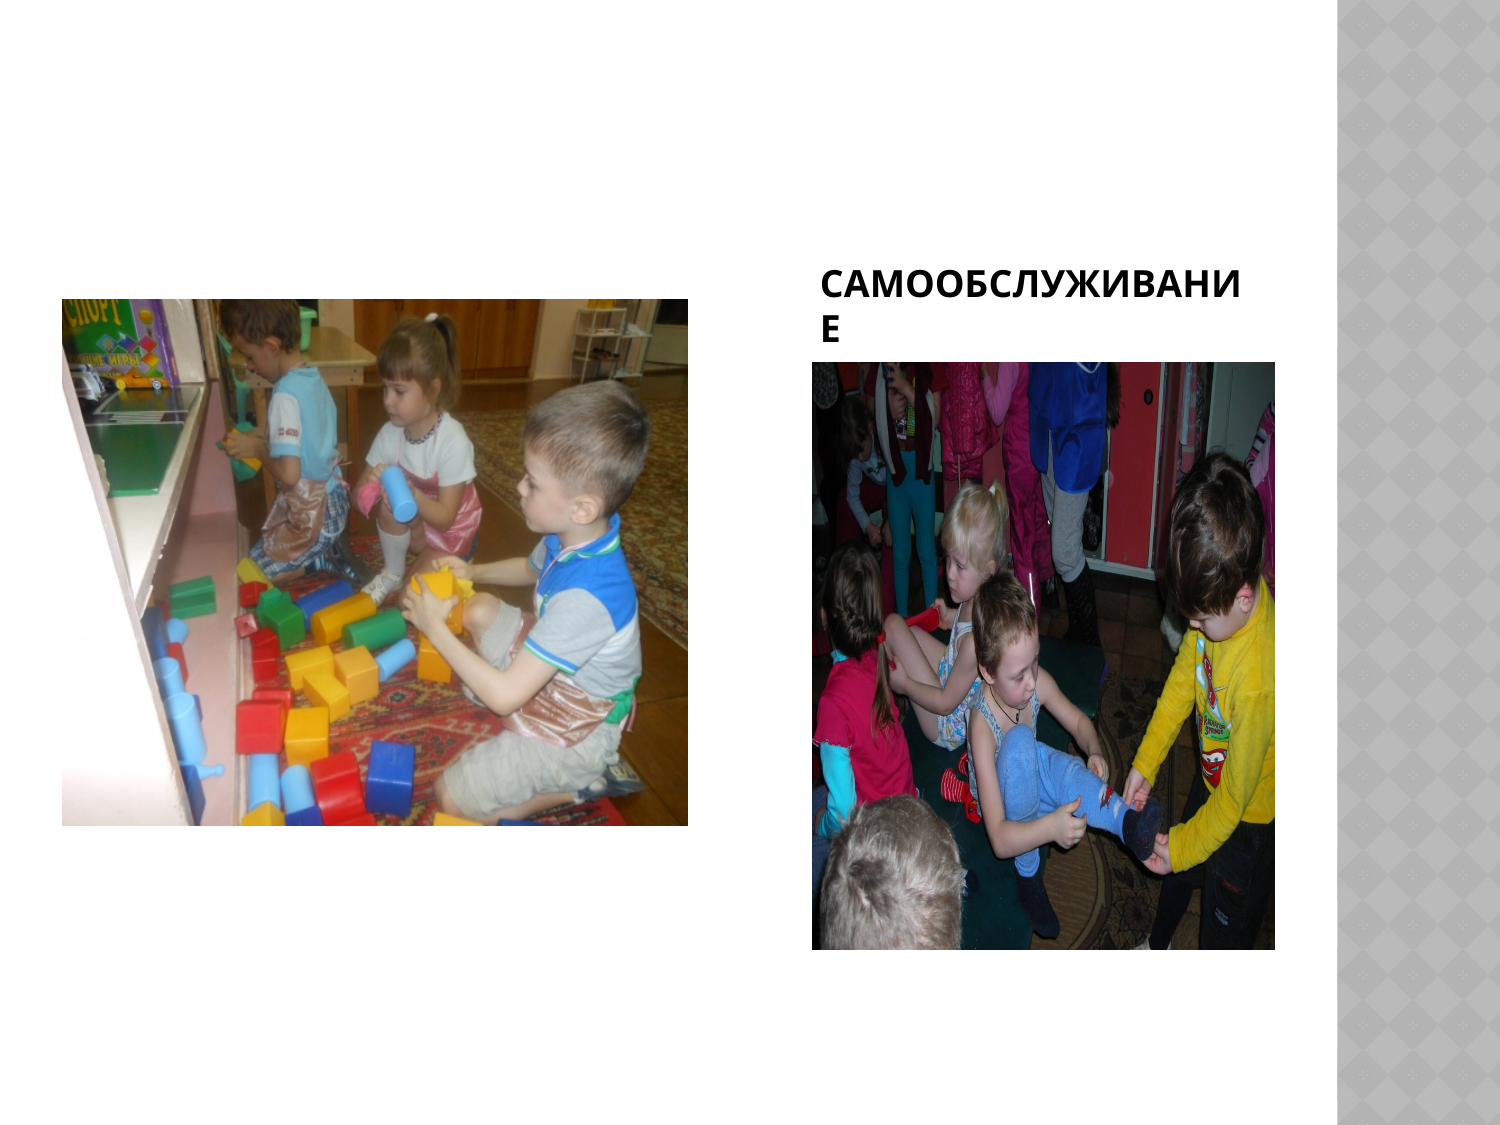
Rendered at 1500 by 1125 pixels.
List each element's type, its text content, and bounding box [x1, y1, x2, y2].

title Самообслуживание [812, 99, 1263, 350]
picture [62, 299, 688, 827]
picture [812, 361, 1276, 951]
